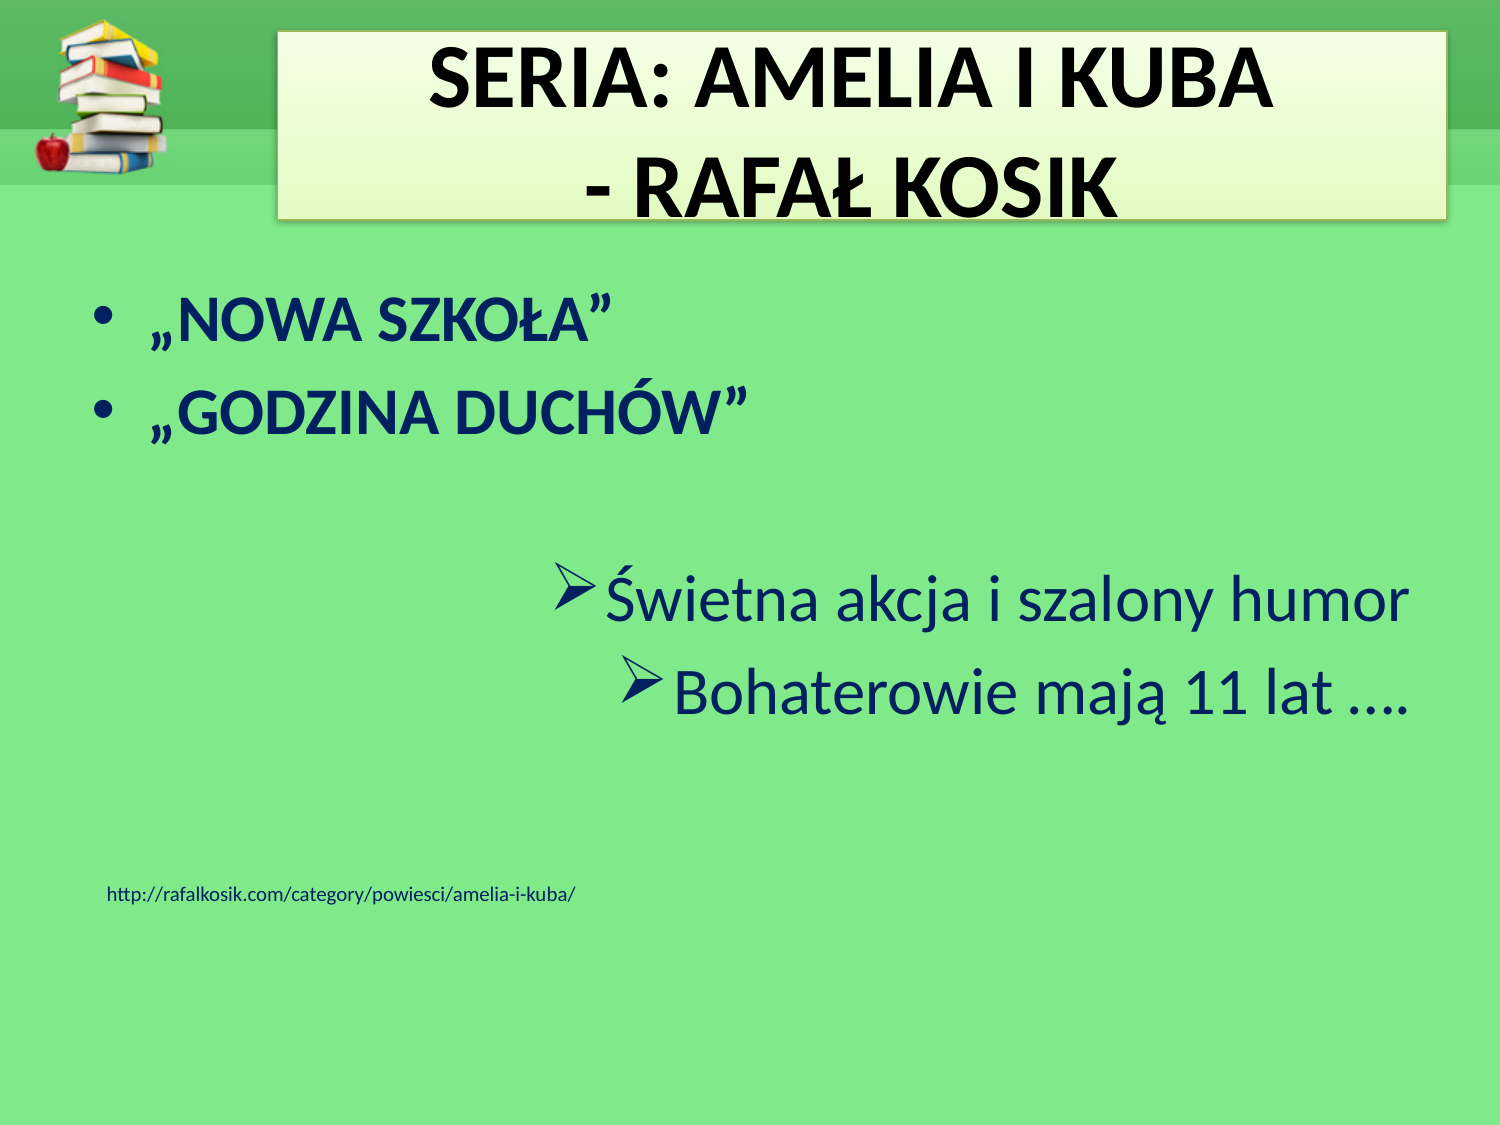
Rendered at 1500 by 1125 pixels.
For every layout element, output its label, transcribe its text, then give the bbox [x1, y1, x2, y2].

list „NOWA SZKOŁA” „GODZINA DUCHÓW” Świetna akcja i szalony humor Bohaterowie mają 11 lat …. http://rafalkosik.com/category/powiesci/amelia-i-kuba/ [76, 267, 1427, 1005]
picture [0, 0, 1500, 1125]
title SERIA: AMELIA I KUBA - RAFAŁ KOSIK [277, 30, 1448, 221]
